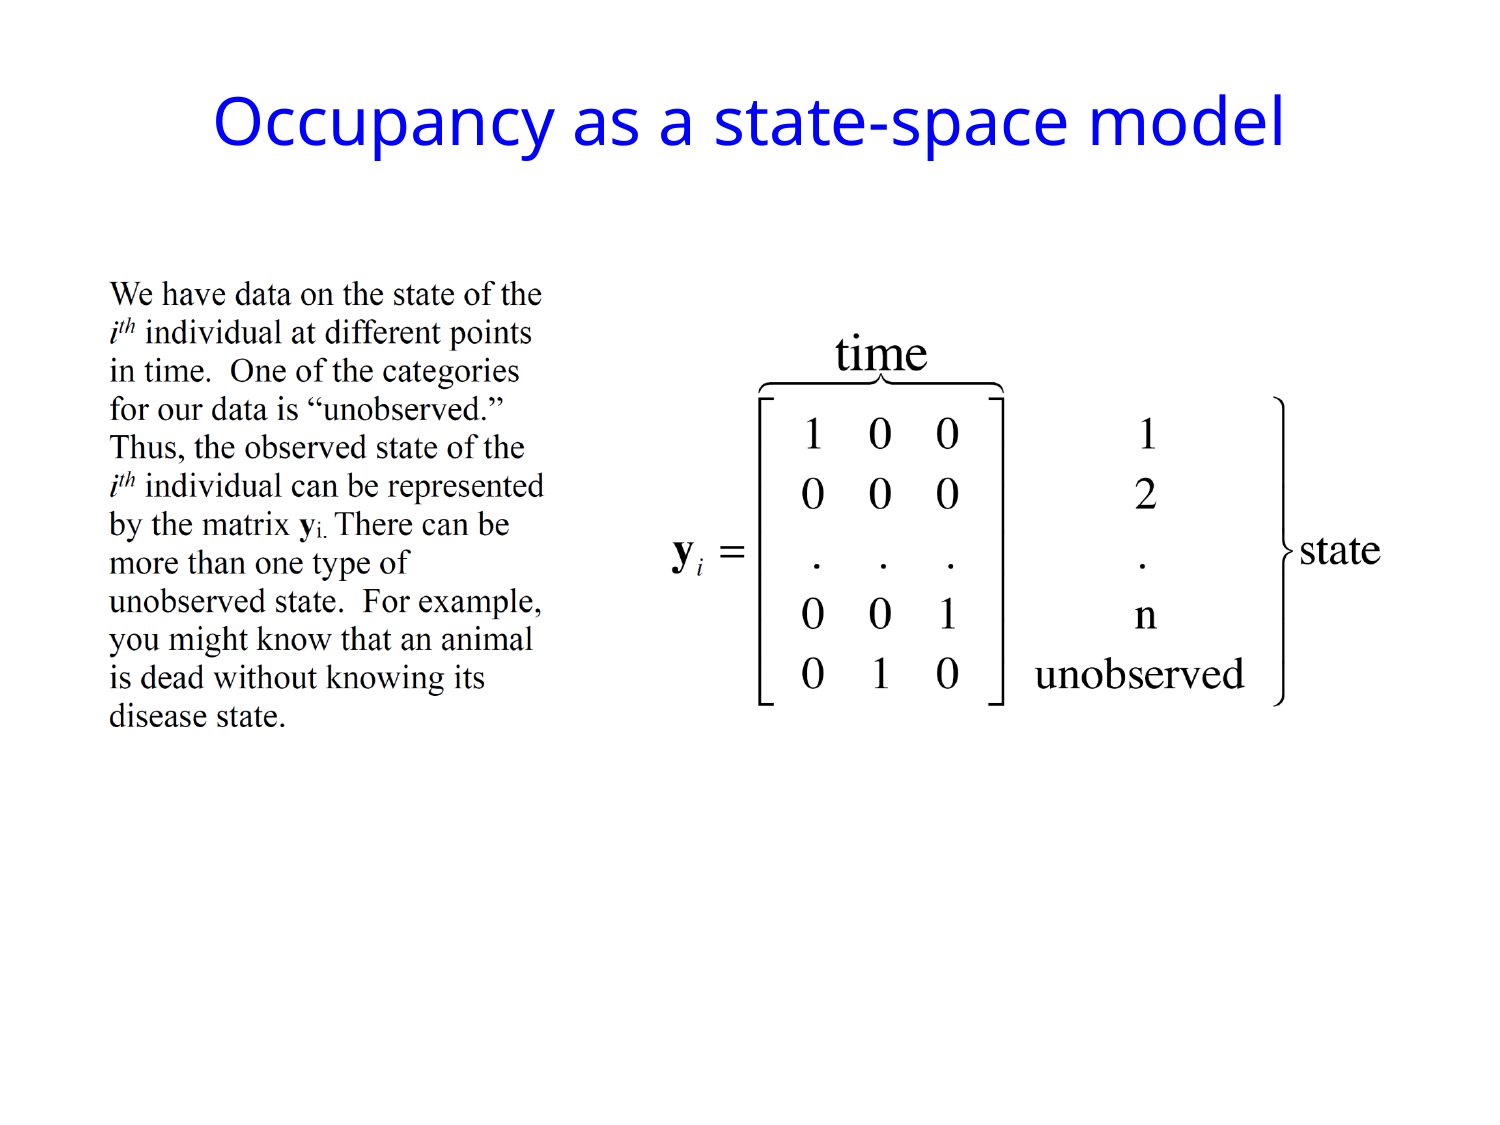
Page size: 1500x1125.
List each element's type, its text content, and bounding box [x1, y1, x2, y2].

picture [84, 249, 1463, 958]
title Occupancy as a state-space model [75, 24, 1425, 213]
